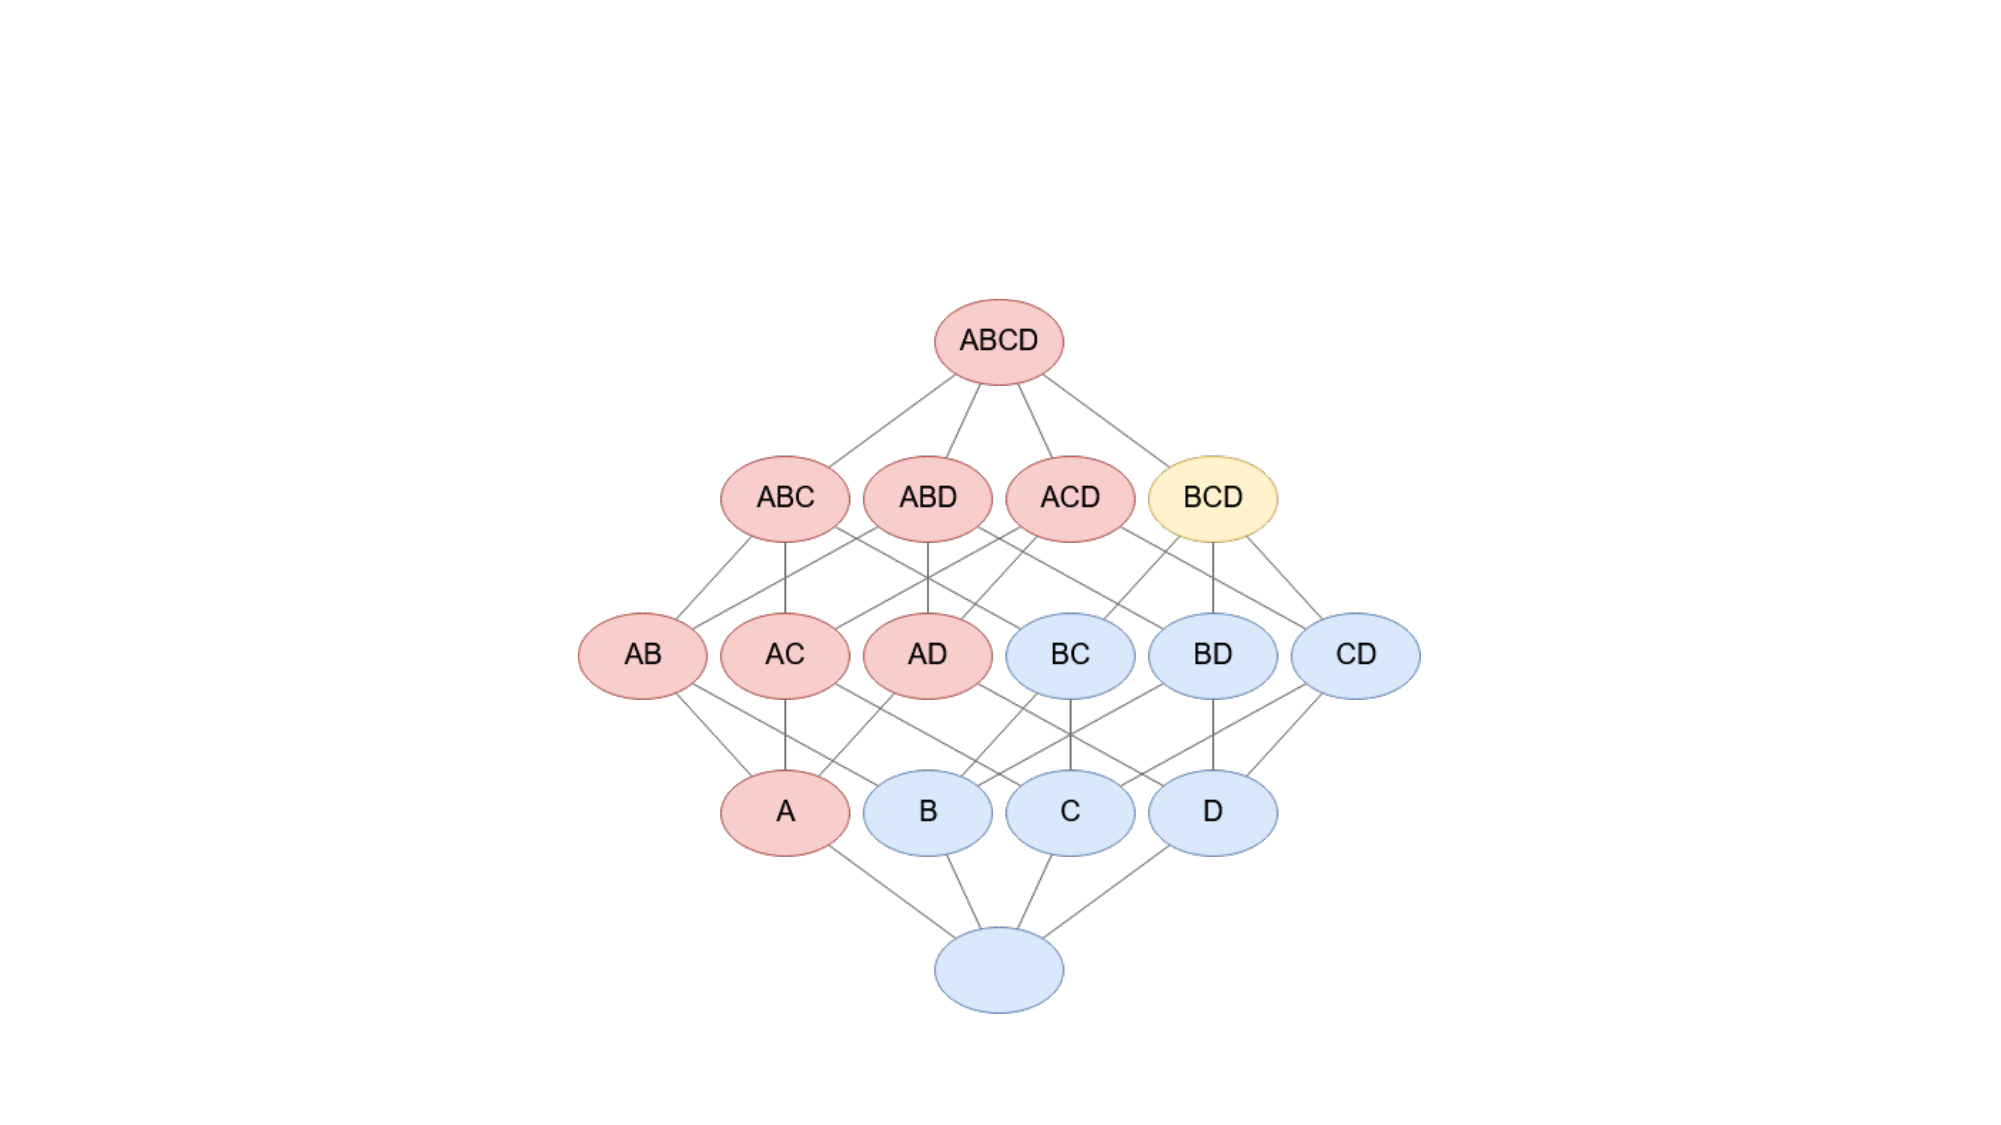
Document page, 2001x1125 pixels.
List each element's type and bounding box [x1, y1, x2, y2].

list [578, 299, 1421, 1014]
